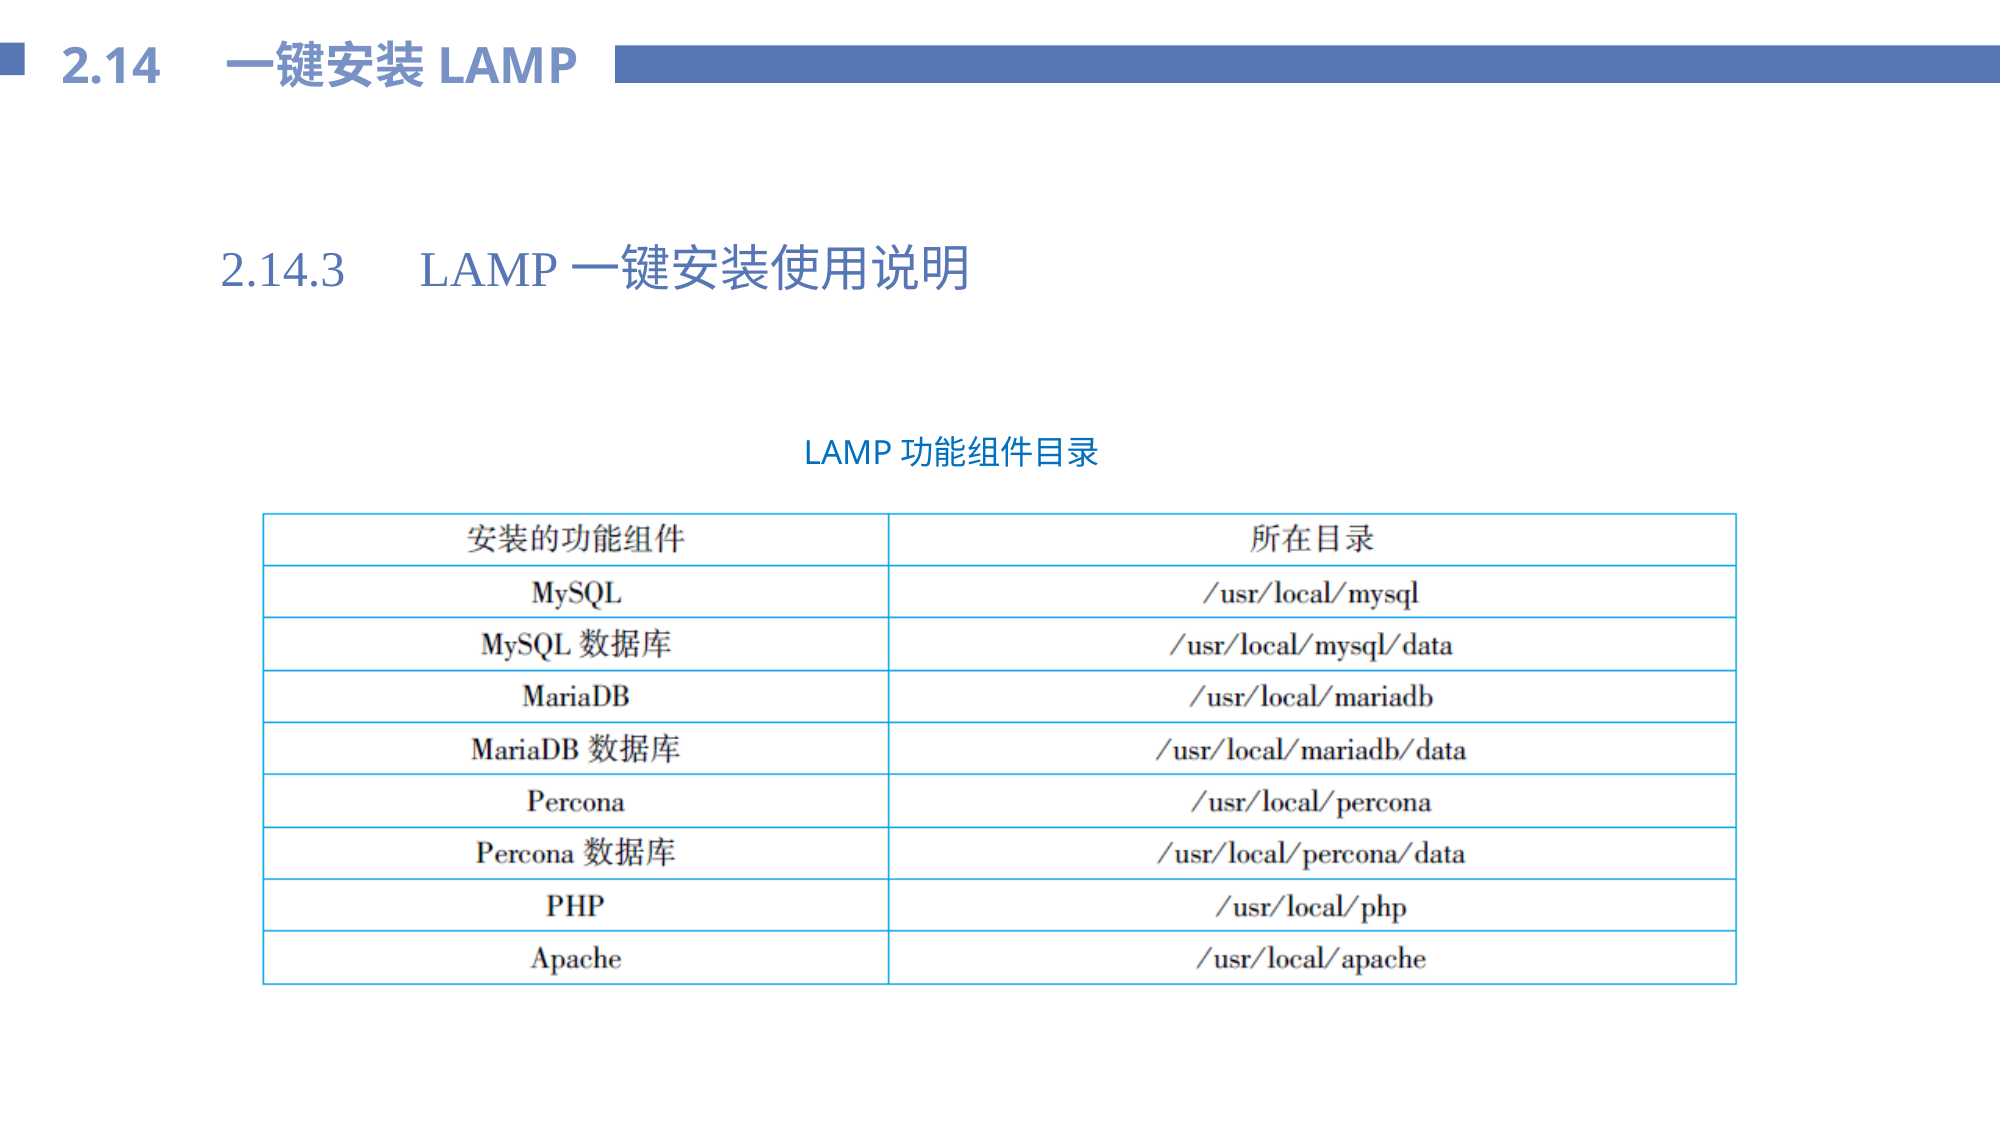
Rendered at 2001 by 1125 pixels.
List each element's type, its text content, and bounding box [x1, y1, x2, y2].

text_box LAMP功能组件目录 [788, 423, 1276, 479]
text_box 2.14 一键安装LAMP [61, 33, 579, 94]
picture [255, 504, 1745, 993]
text_box 2.14.3 LAMP一键安装使用说明 [205, 229, 1121, 304]
text_box [0, 41, 26, 76]
text_box [614, 44, 2000, 84]
